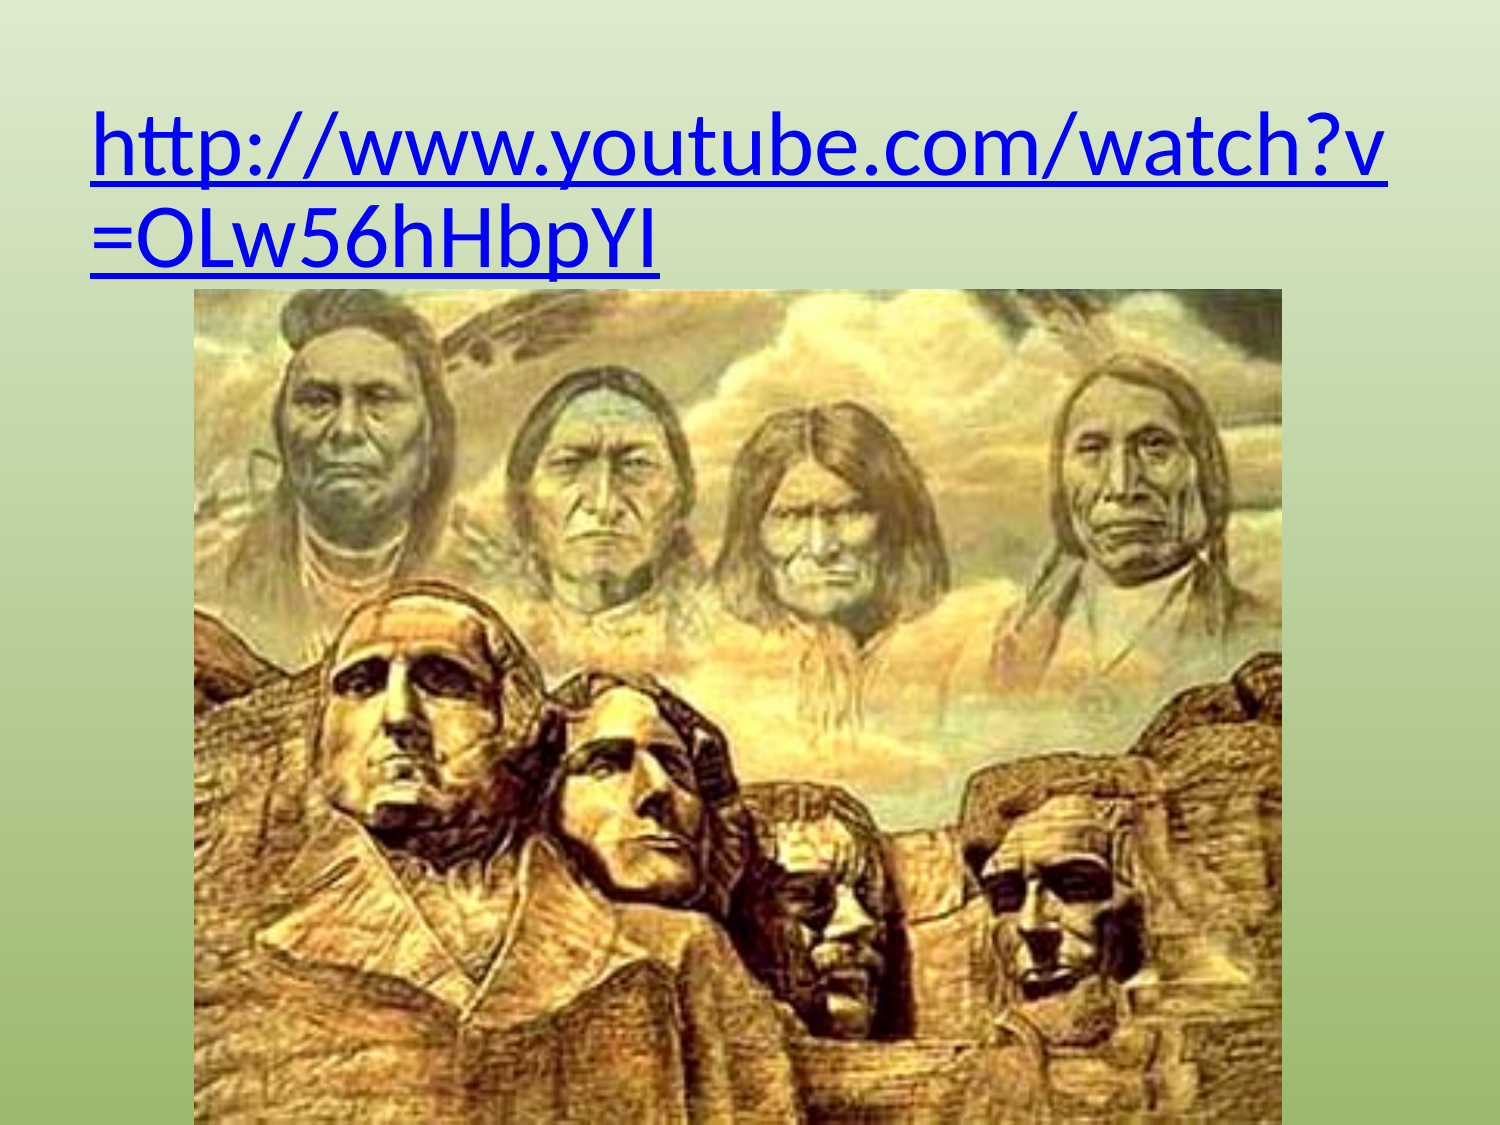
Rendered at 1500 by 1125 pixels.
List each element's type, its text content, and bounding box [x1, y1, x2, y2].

picture [194, 289, 1282, 1125]
title http://www.youtube.com/watch?v=OLw56hHbpYI [75, 45, 1425, 233]
